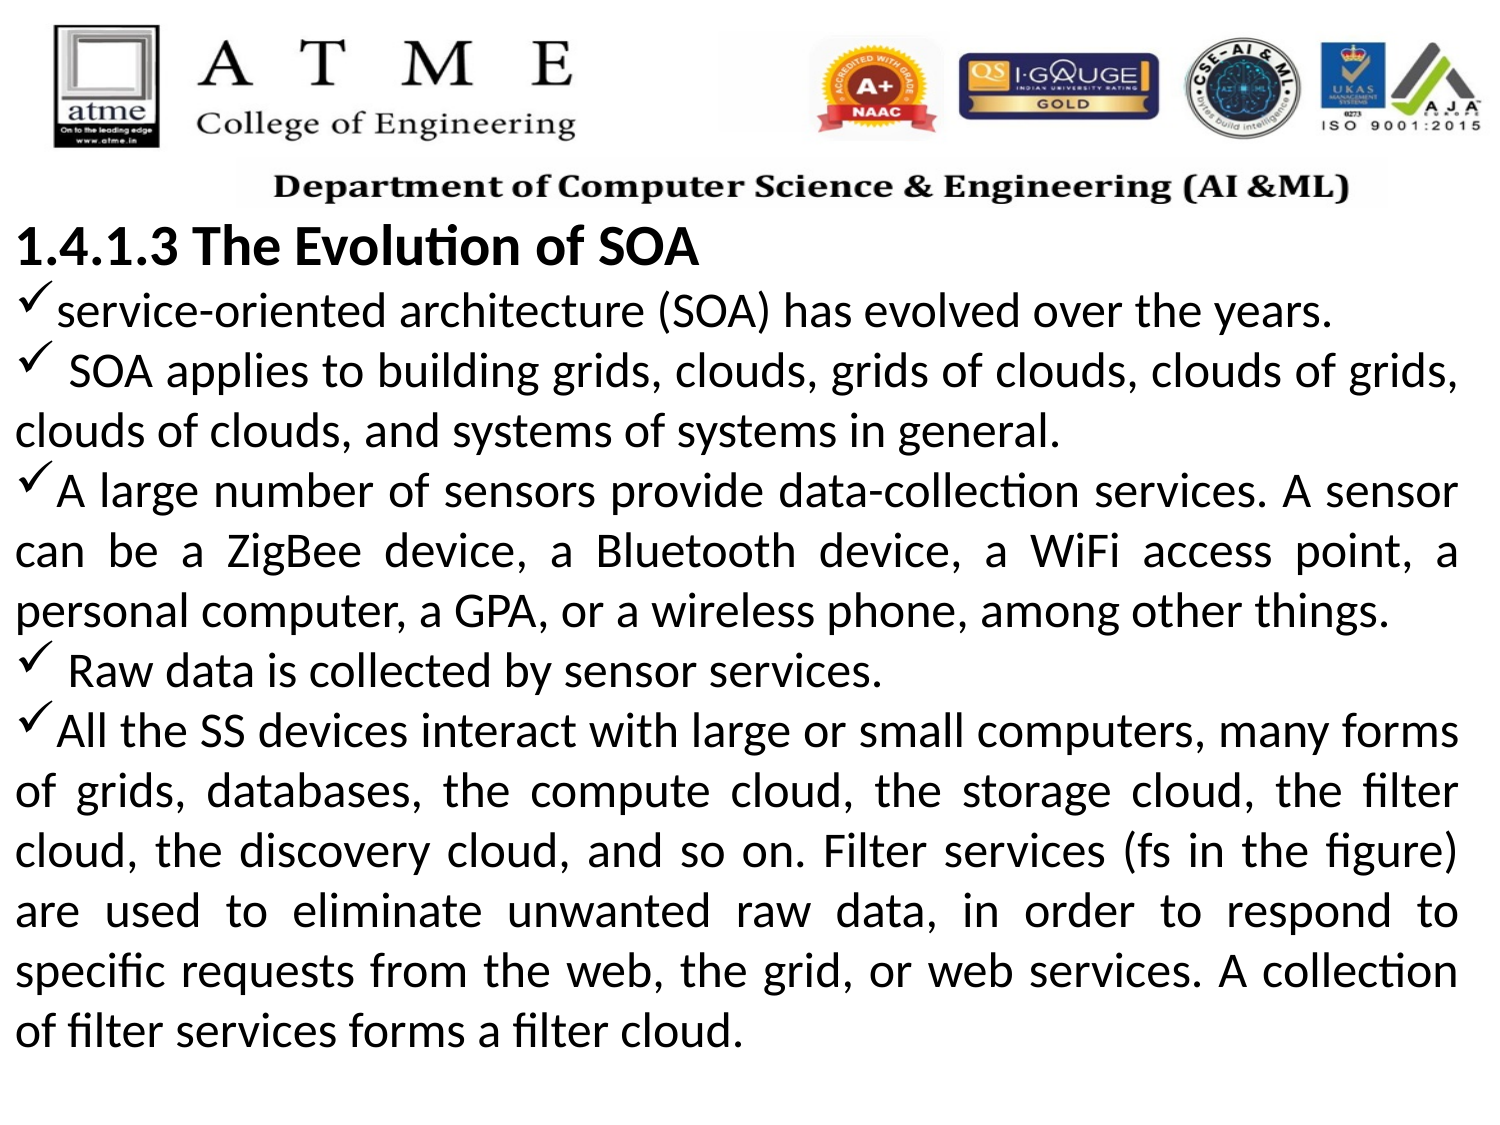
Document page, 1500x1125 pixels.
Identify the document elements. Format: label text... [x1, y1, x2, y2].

picture [24, 0, 1500, 226]
text_box 1.4.1.3 The Evolution of SOA service-oriented architecture (SOA) has evolved over the years. SOA applies to building grids, clouds, grids of clouds, clouds of grids, clouds of clouds, and systems of systems in general. A large number of sensors provide data-collection services. A sensor can be a ZigBee device, a Bluetooth device, a WiFi access point, a personal computer, a GPA, or a wireless phone, among other things. Raw data is collected by sensor services. All the SS devices interact with large or small computers, many forms of grids, databases, the compute cloud, the storage cloud, the filter cloud, the discovery cloud, and so on. Filter services (fs in the figure) are used to eliminate unwanted raw data, in order to respond to specific requests from the web, the grid, or web services. A collection of filter services forms a filter cloud. [0, 200, 1475, 1125]
